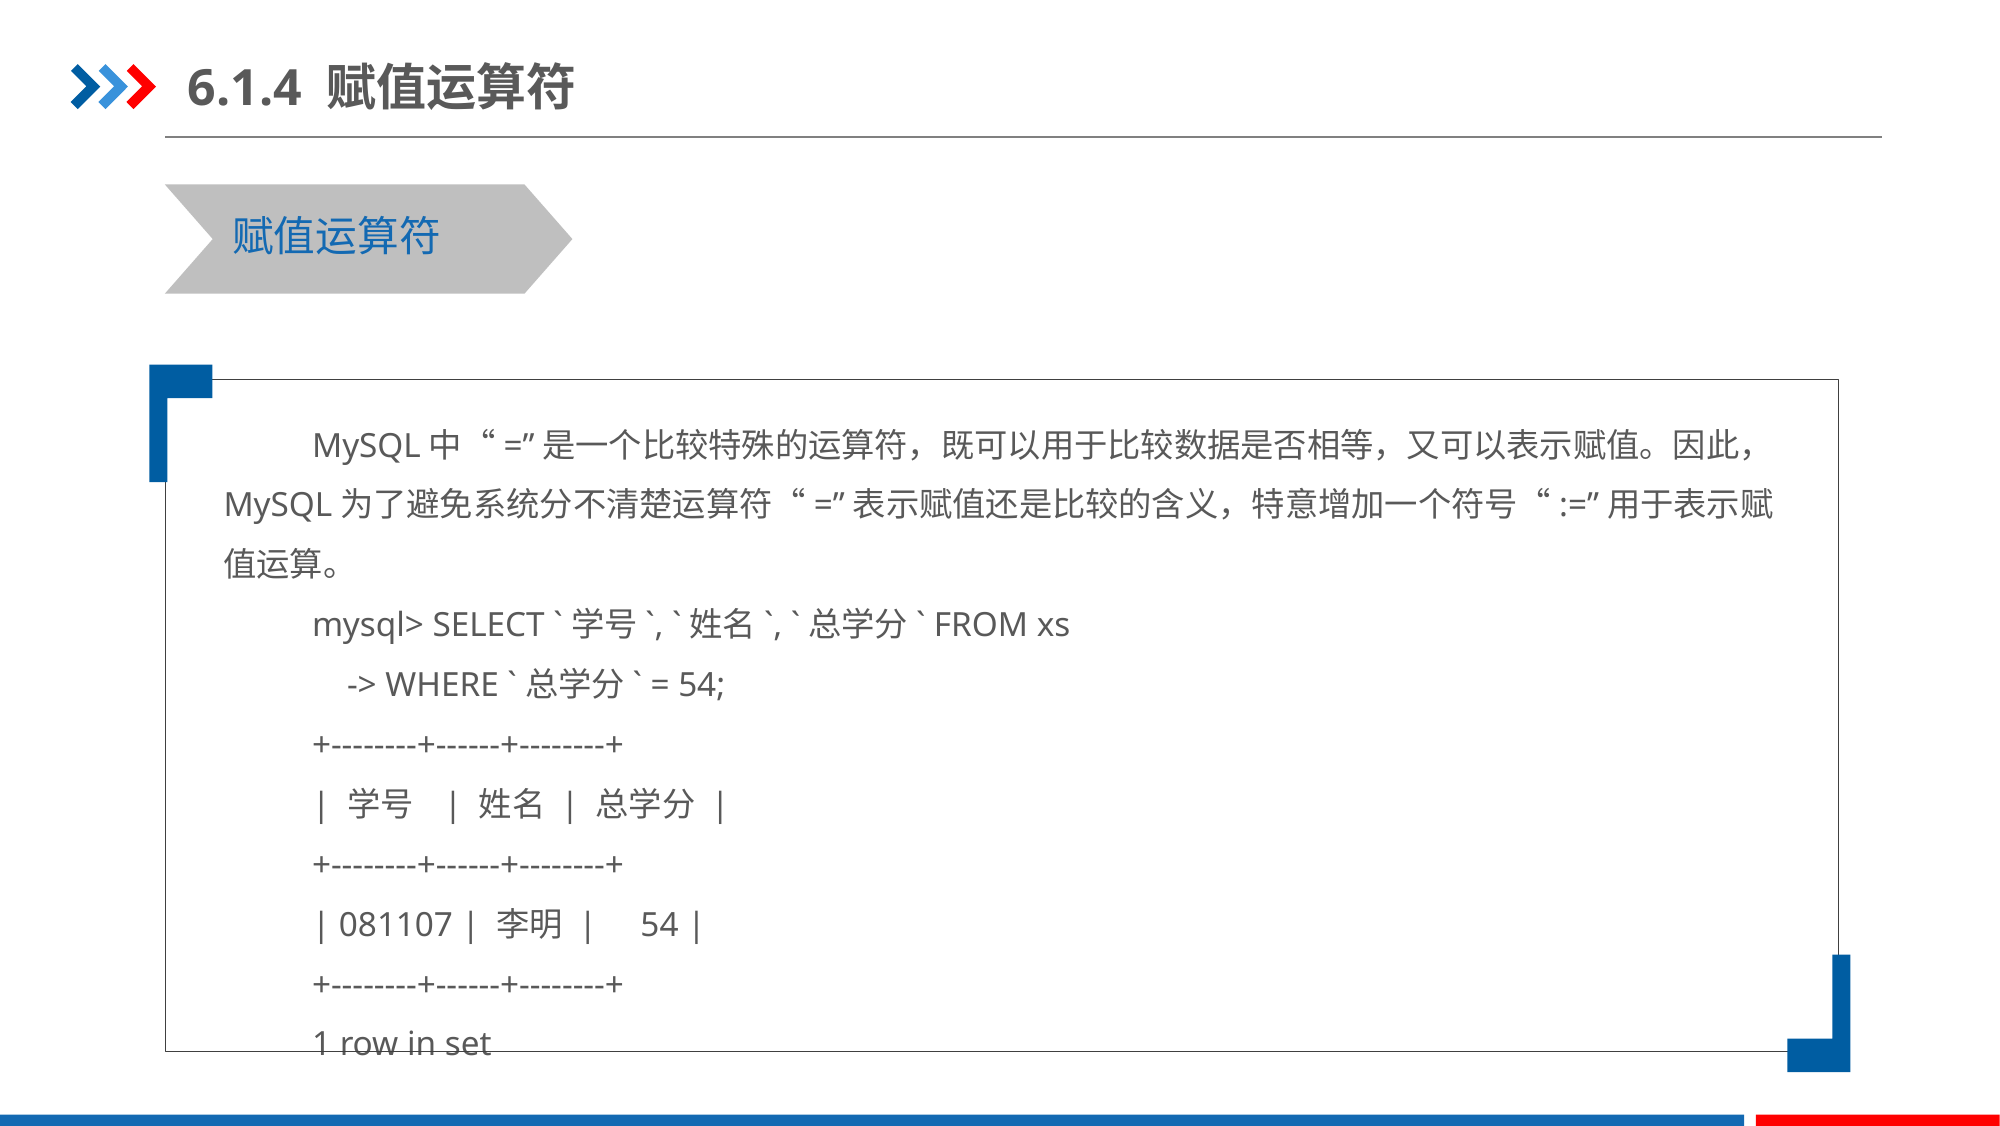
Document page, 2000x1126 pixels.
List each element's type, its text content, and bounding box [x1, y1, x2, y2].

text_box [163, 378, 1841, 1053]
text_box [1785, 953, 1852, 1074]
text_box [147, 363, 215, 484]
text_box 6.1.4 赋值运算符 [187, 43, 827, 127]
text_box [164, 184, 573, 294]
text_box 赋值运算符 [217, 202, 456, 267]
